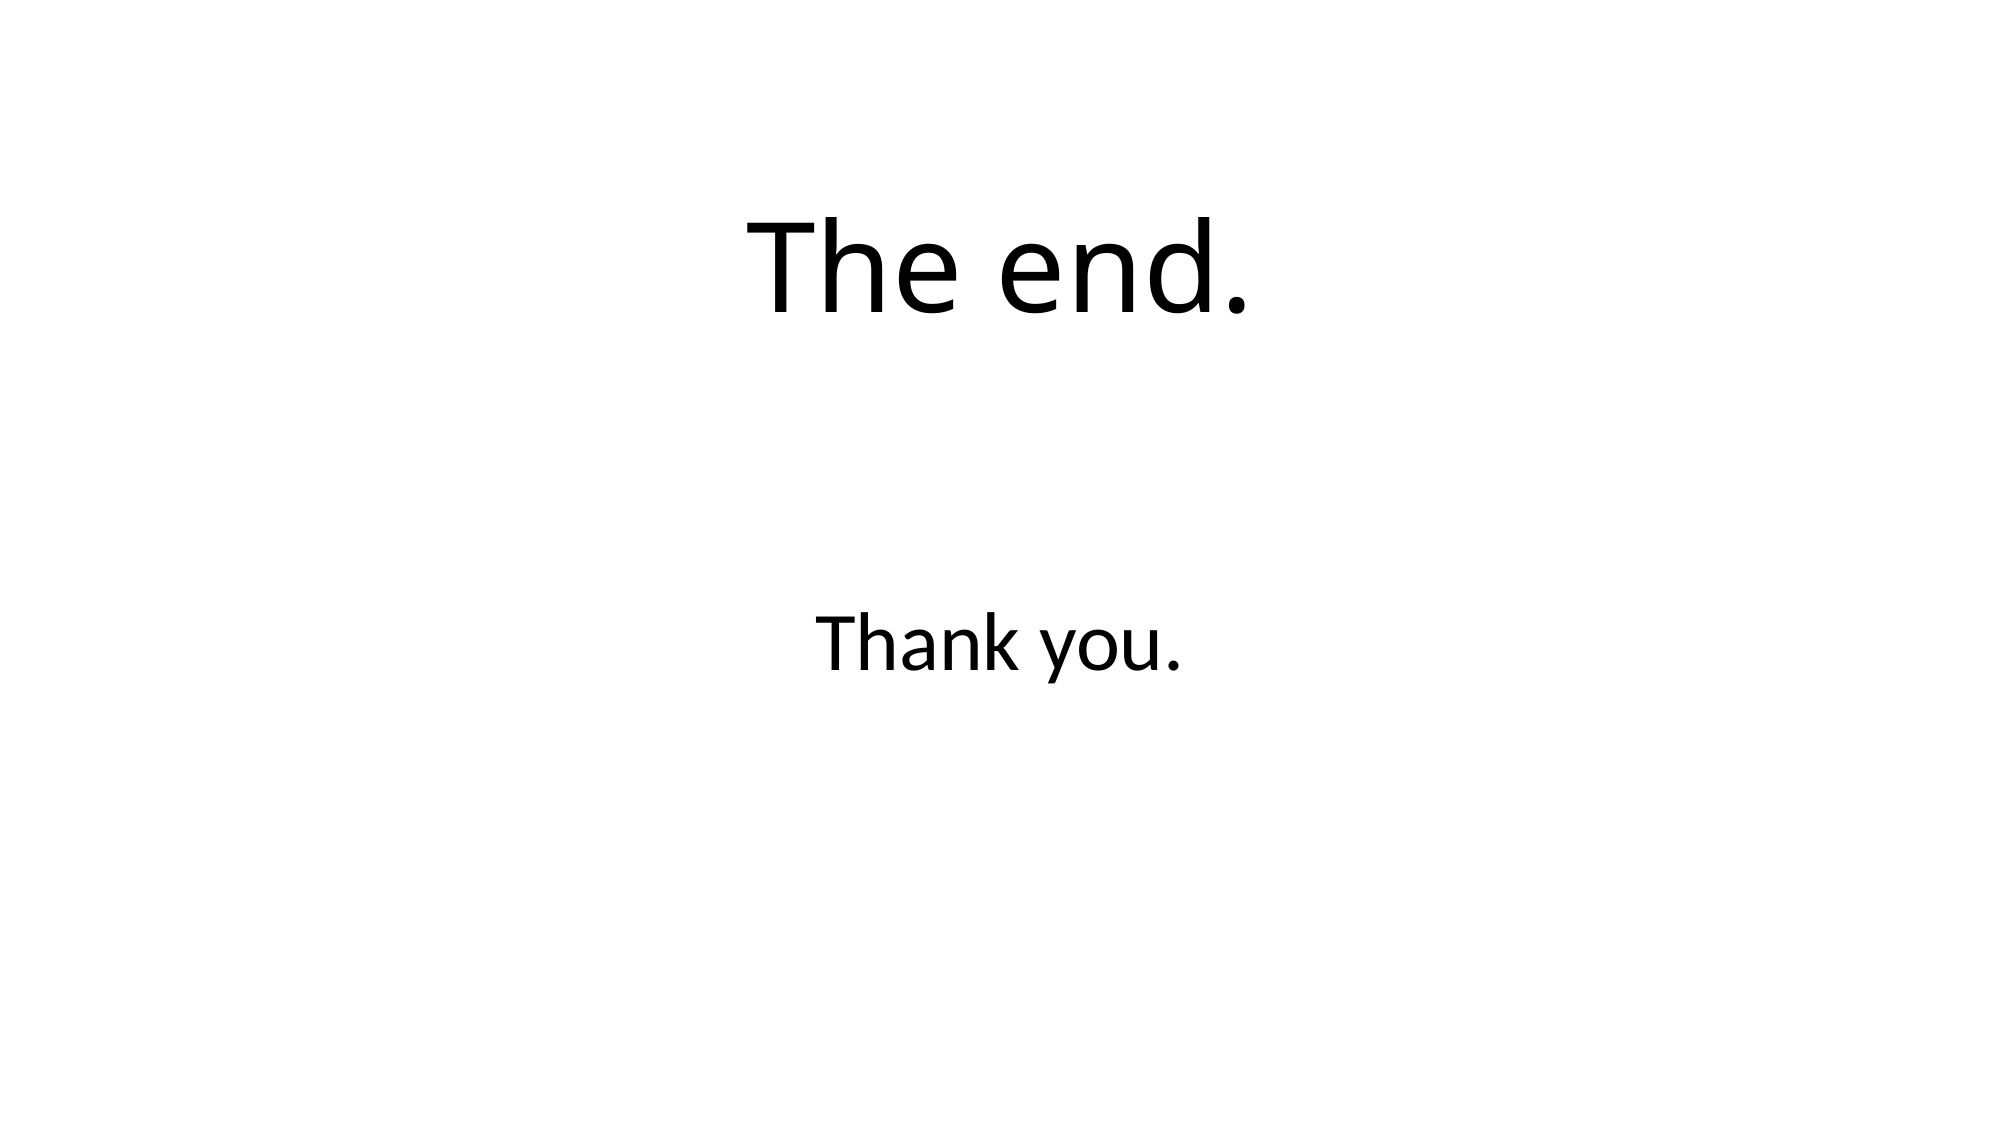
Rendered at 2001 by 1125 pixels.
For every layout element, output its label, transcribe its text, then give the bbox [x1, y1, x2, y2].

title The end. [249, 0, 1750, 348]
subtitle Thank you. [249, 590, 1750, 863]
